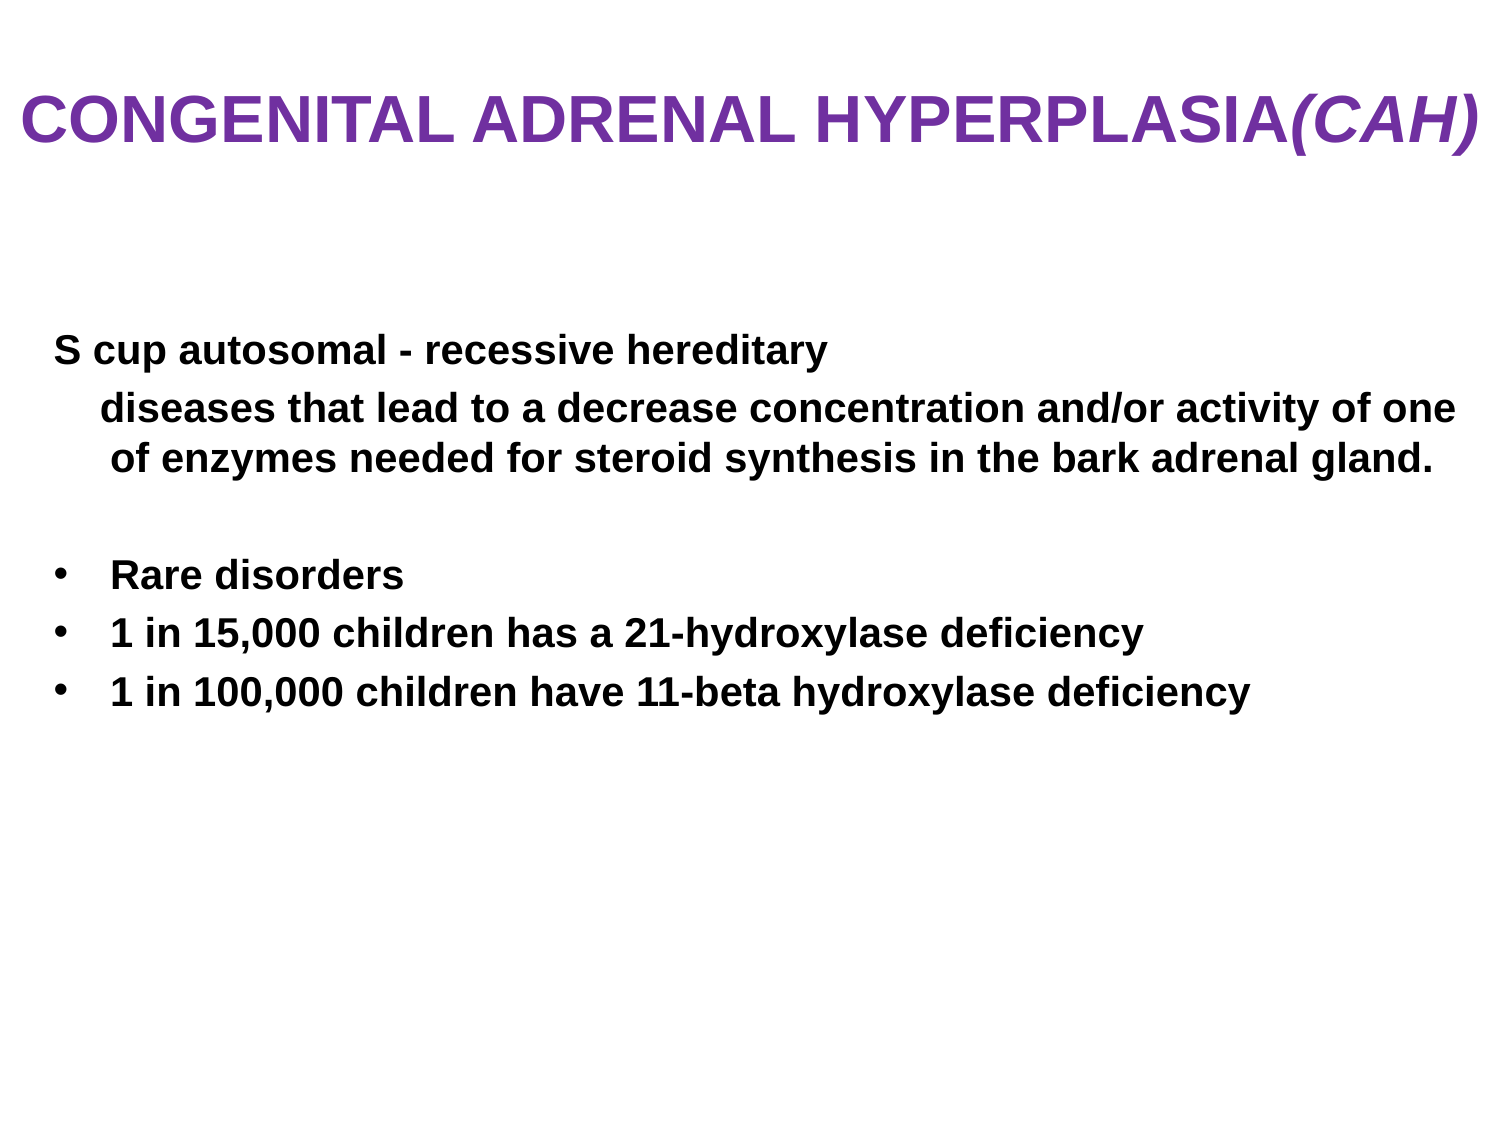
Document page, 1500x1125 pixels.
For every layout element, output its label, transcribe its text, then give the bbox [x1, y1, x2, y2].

title CONGENITAL ADRENAL HYPERPLASIA(CAH) [0, 0, 1500, 233]
list S cup autosomal - recessive hereditary diseases that lead to a decrease concentration and/or activity of one of enzymes needed for steroid synthesis in the bark adrenal gland. Rare disorders 1 in 15,000 children has a 21-hydroxylase deficiency 1 in 100,000 children have 11-beta hydroxylase deficiency [38, 246, 1500, 990]
